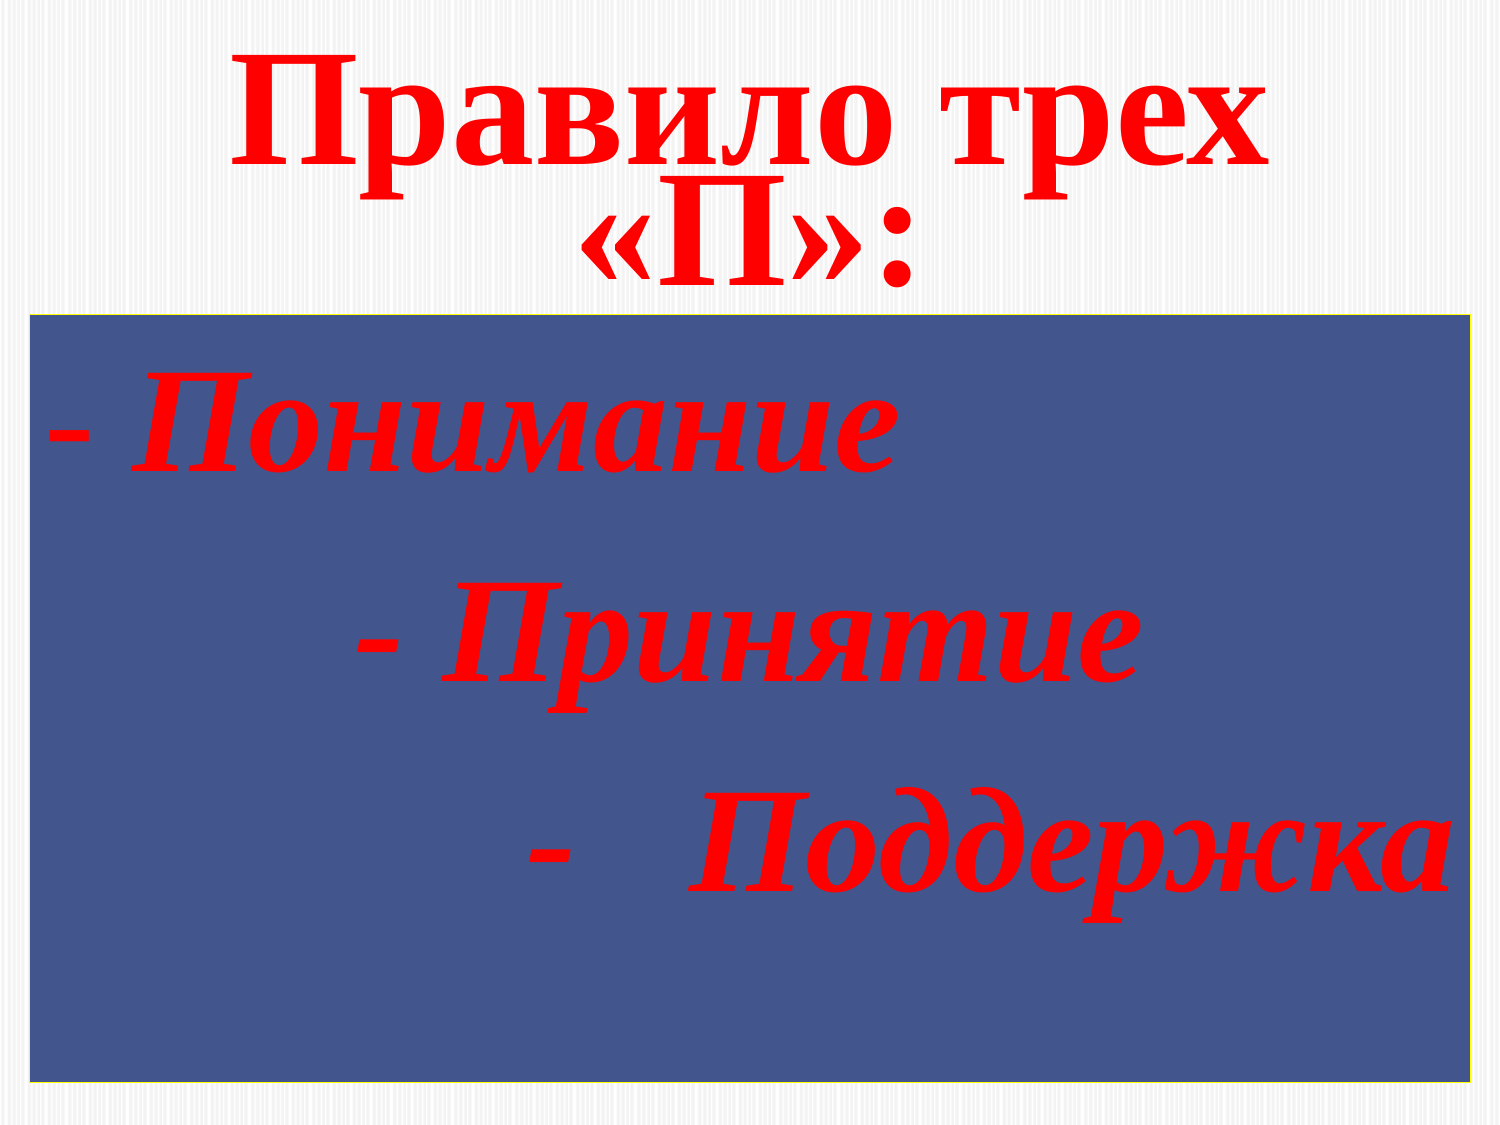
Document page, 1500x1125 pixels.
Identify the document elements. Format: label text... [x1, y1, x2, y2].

title Правило трех «П»: [75, 0, 1425, 314]
list - Понимание - Принятие - Поддержка [29, 314, 1471, 1083]
